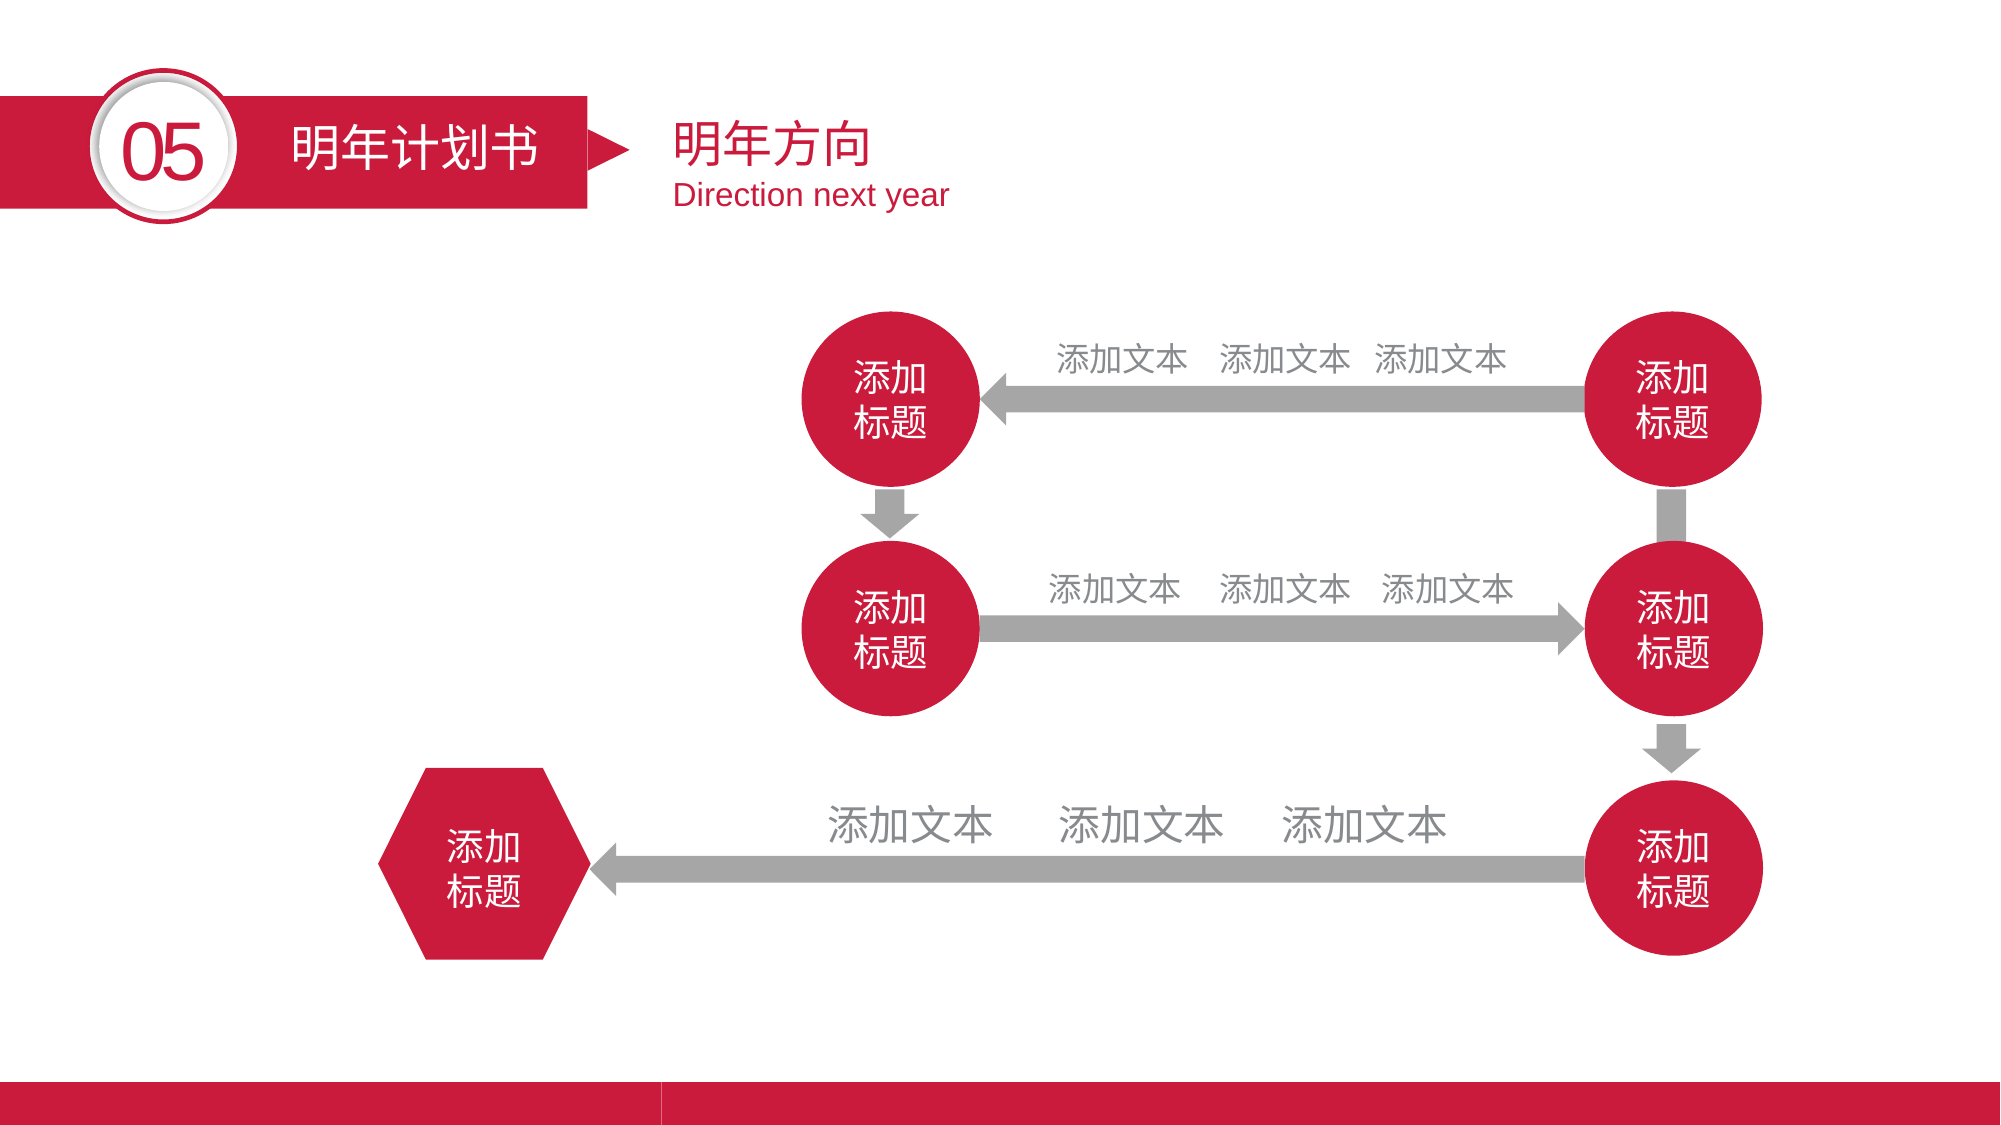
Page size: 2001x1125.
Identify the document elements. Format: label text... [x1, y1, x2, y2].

text_box 添加文本 添加文本 添加文本 [835, 312, 1730, 385]
text_box 添加文本 添加文本 添加文本 [690, 767, 1585, 854]
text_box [0, 96, 87, 209]
text_box 添加文本 添加文本 添加文本 [835, 542, 1730, 614]
text_box [0, 1081, 661, 1125]
text_box [376, 766, 592, 934]
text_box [87, 70, 252, 222]
text_box [661, 1081, 1330, 1125]
text_box 明年方向 Direction next year [657, 105, 1099, 221]
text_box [252, 96, 630, 209]
text_box [978, 385, 1586, 429]
text_box 添加 标题 [411, 815, 557, 966]
text_box 添加 标题 [801, 330, 980, 487]
text_box [1655, 488, 1688, 542]
text_box [1639, 723, 1704, 775]
text_box [1330, 1081, 2000, 1125]
text_box [978, 614, 1584, 658]
text_box 添加 标题 [1584, 332, 1762, 487]
text_box 添加 标题 [1584, 560, 1764, 717]
text_box [589, 840, 1586, 899]
text_box 添加 标题 [801, 560, 979, 717]
text_box [857, 488, 923, 540]
text_box 添加 标题 [1585, 780, 1764, 956]
